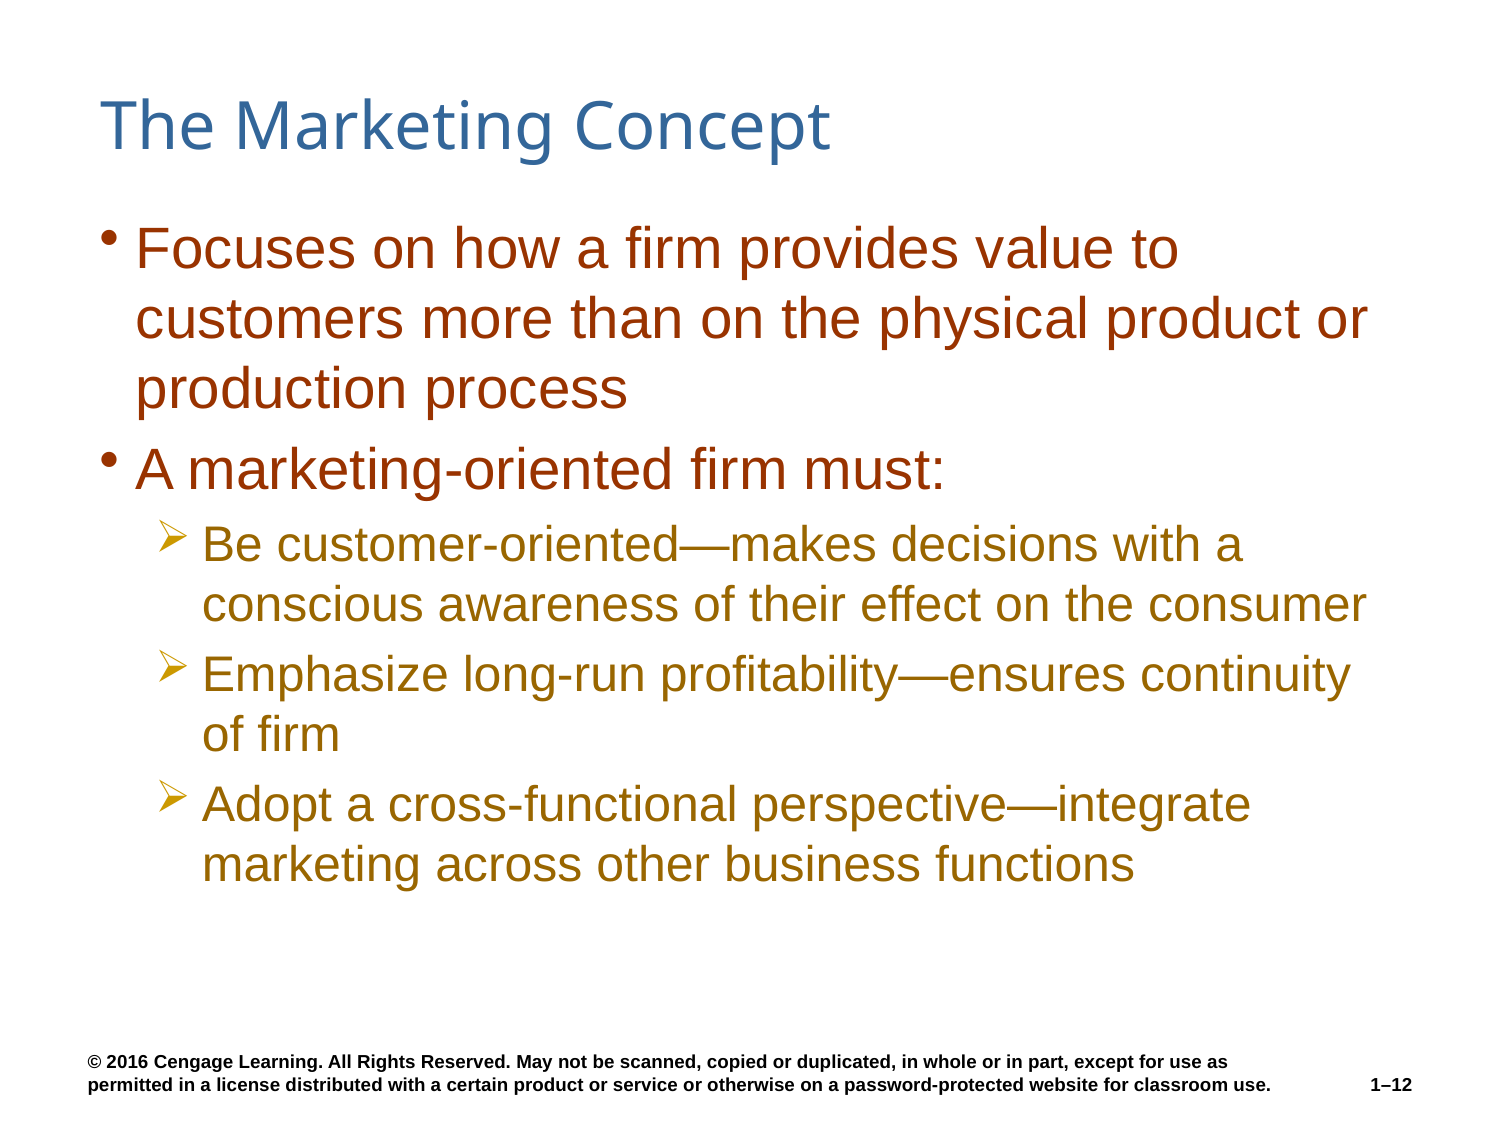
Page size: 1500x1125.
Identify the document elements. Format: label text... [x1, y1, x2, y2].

slide_number 1–12 [1050, 1042, 1413, 1103]
title The Marketing Concept [85, 75, 1411, 171]
list Focuses on how a firm provides value to customers more than on the physical product or production process A marketing-oriented firm must: Be customer-oriented—makes decisions with a conscious awareness of their effect on the consumer Emphasize long-run profitability—ensures continuity of firm Adopt a cross-functional perspective—integrate marketing across other business functions [84, 202, 1414, 1013]
footer © 2016 Cengage Learning. All Rights Reserved. May not be scanned, copied or duplicated, in whole or in part, except for use as permitted in a license distributed with a certain product or service or otherwise on a password-protected website for classroom use. [87, 1057, 1050, 1103]
